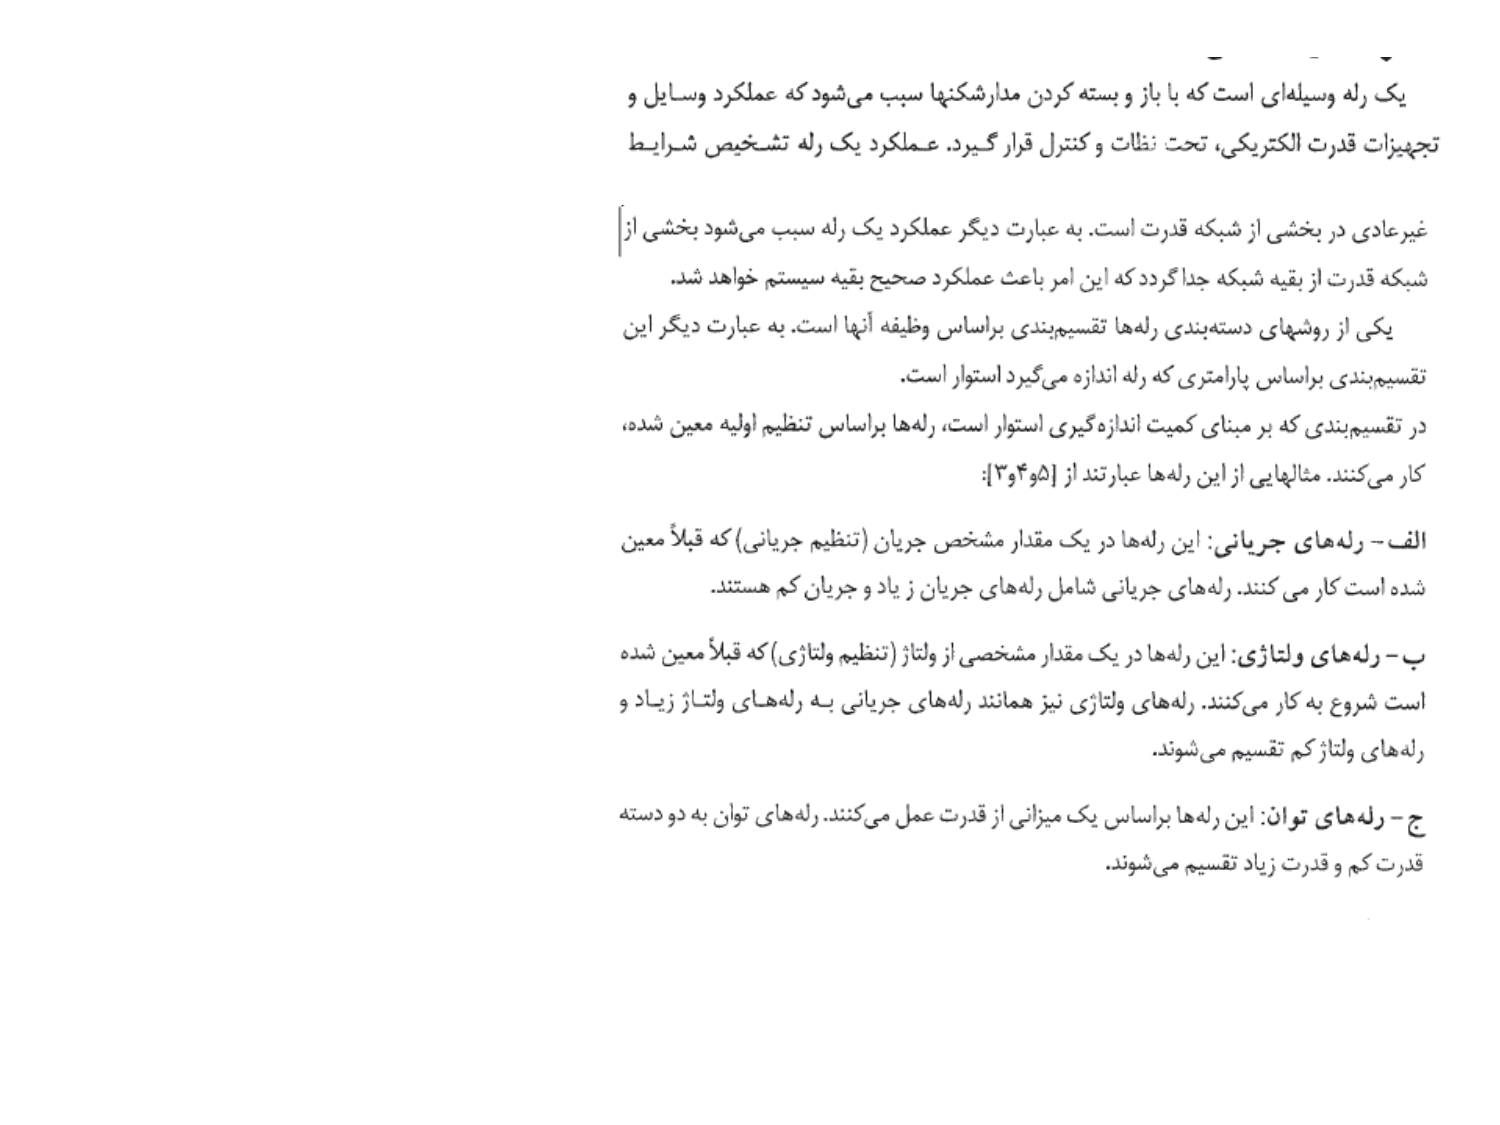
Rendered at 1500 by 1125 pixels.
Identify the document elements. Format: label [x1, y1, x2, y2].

picture [560, 56, 1500, 920]
